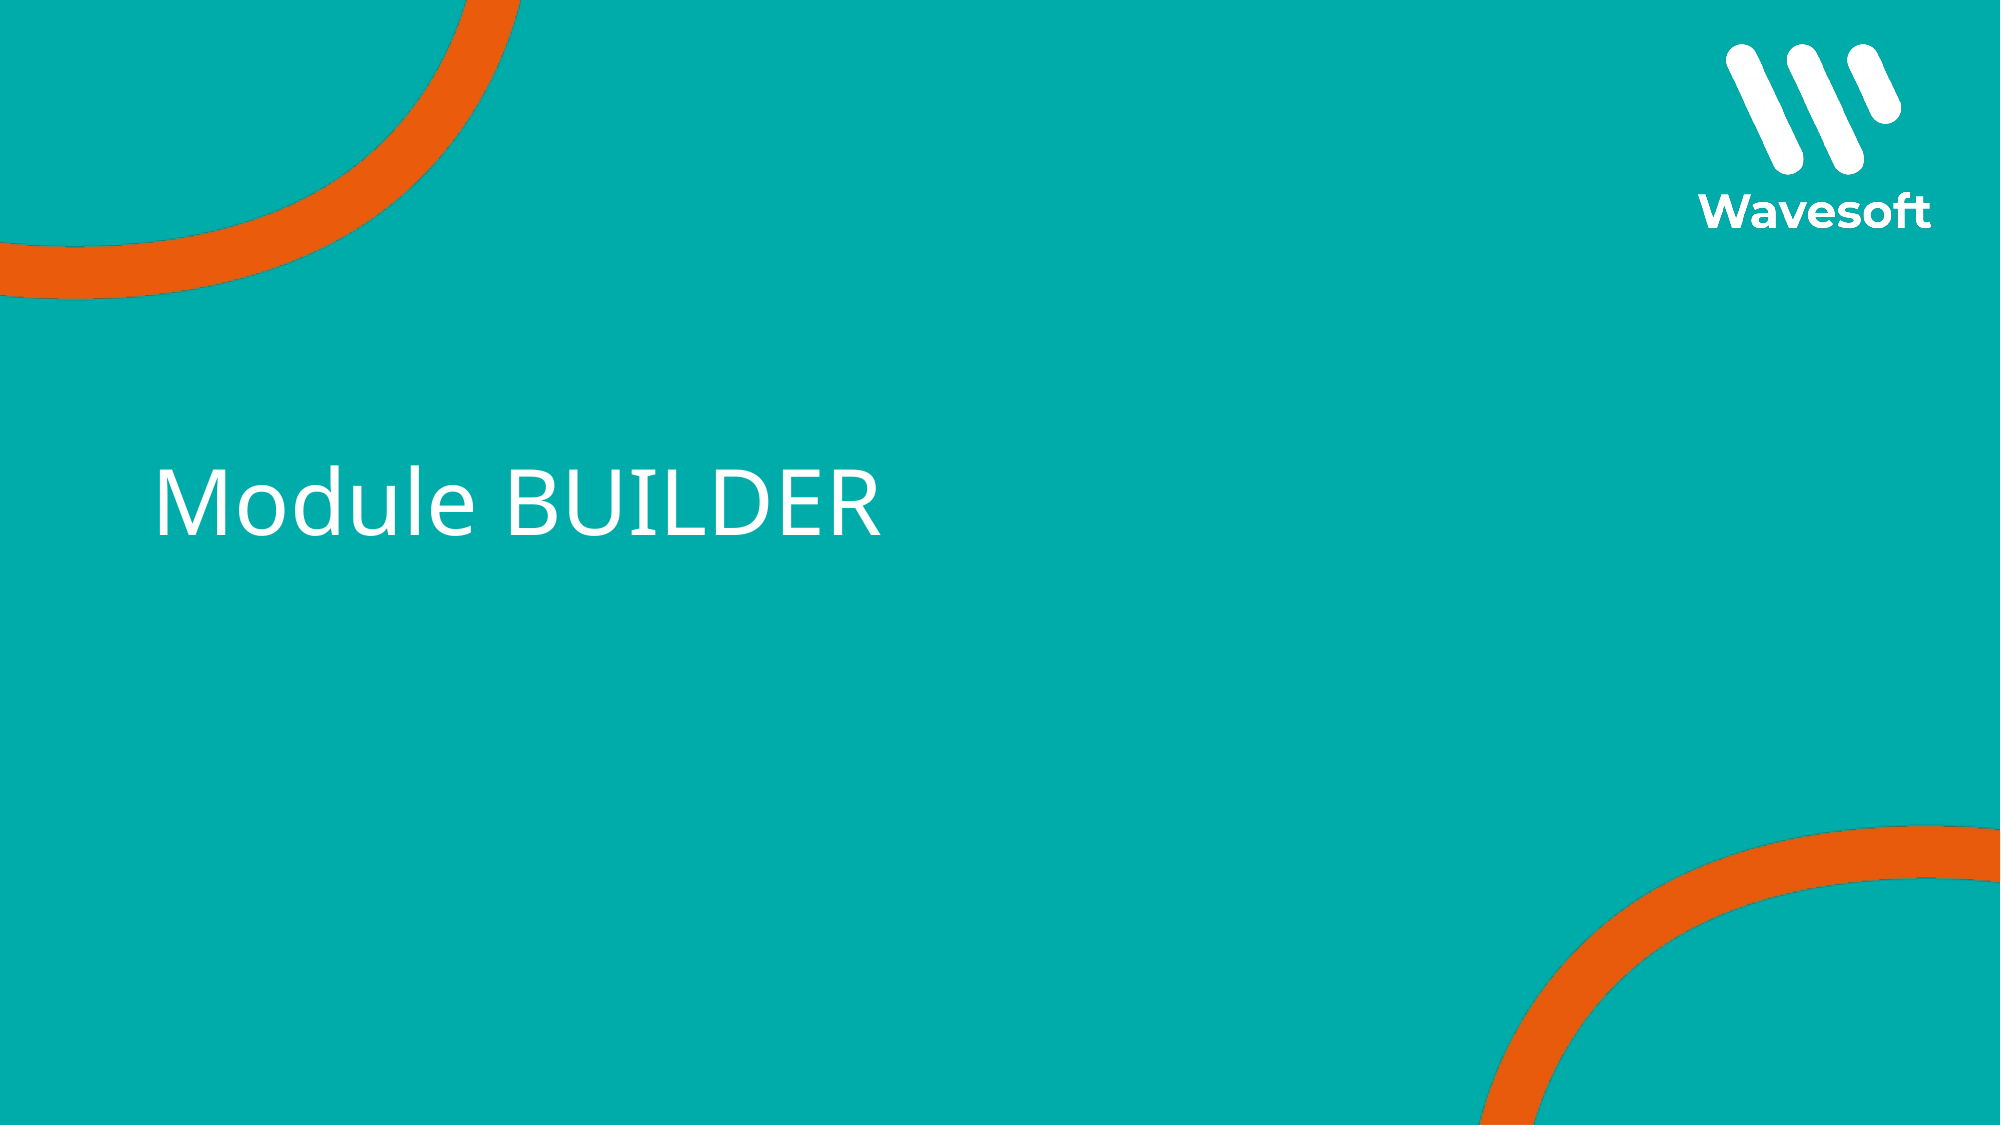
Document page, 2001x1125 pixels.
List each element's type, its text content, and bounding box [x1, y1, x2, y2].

picture [0, 0, 532, 310]
title Module BUILDER [136, 415, 1862, 563]
picture [1469, 816, 2000, 1125]
picture [1643, 0, 1984, 281]
